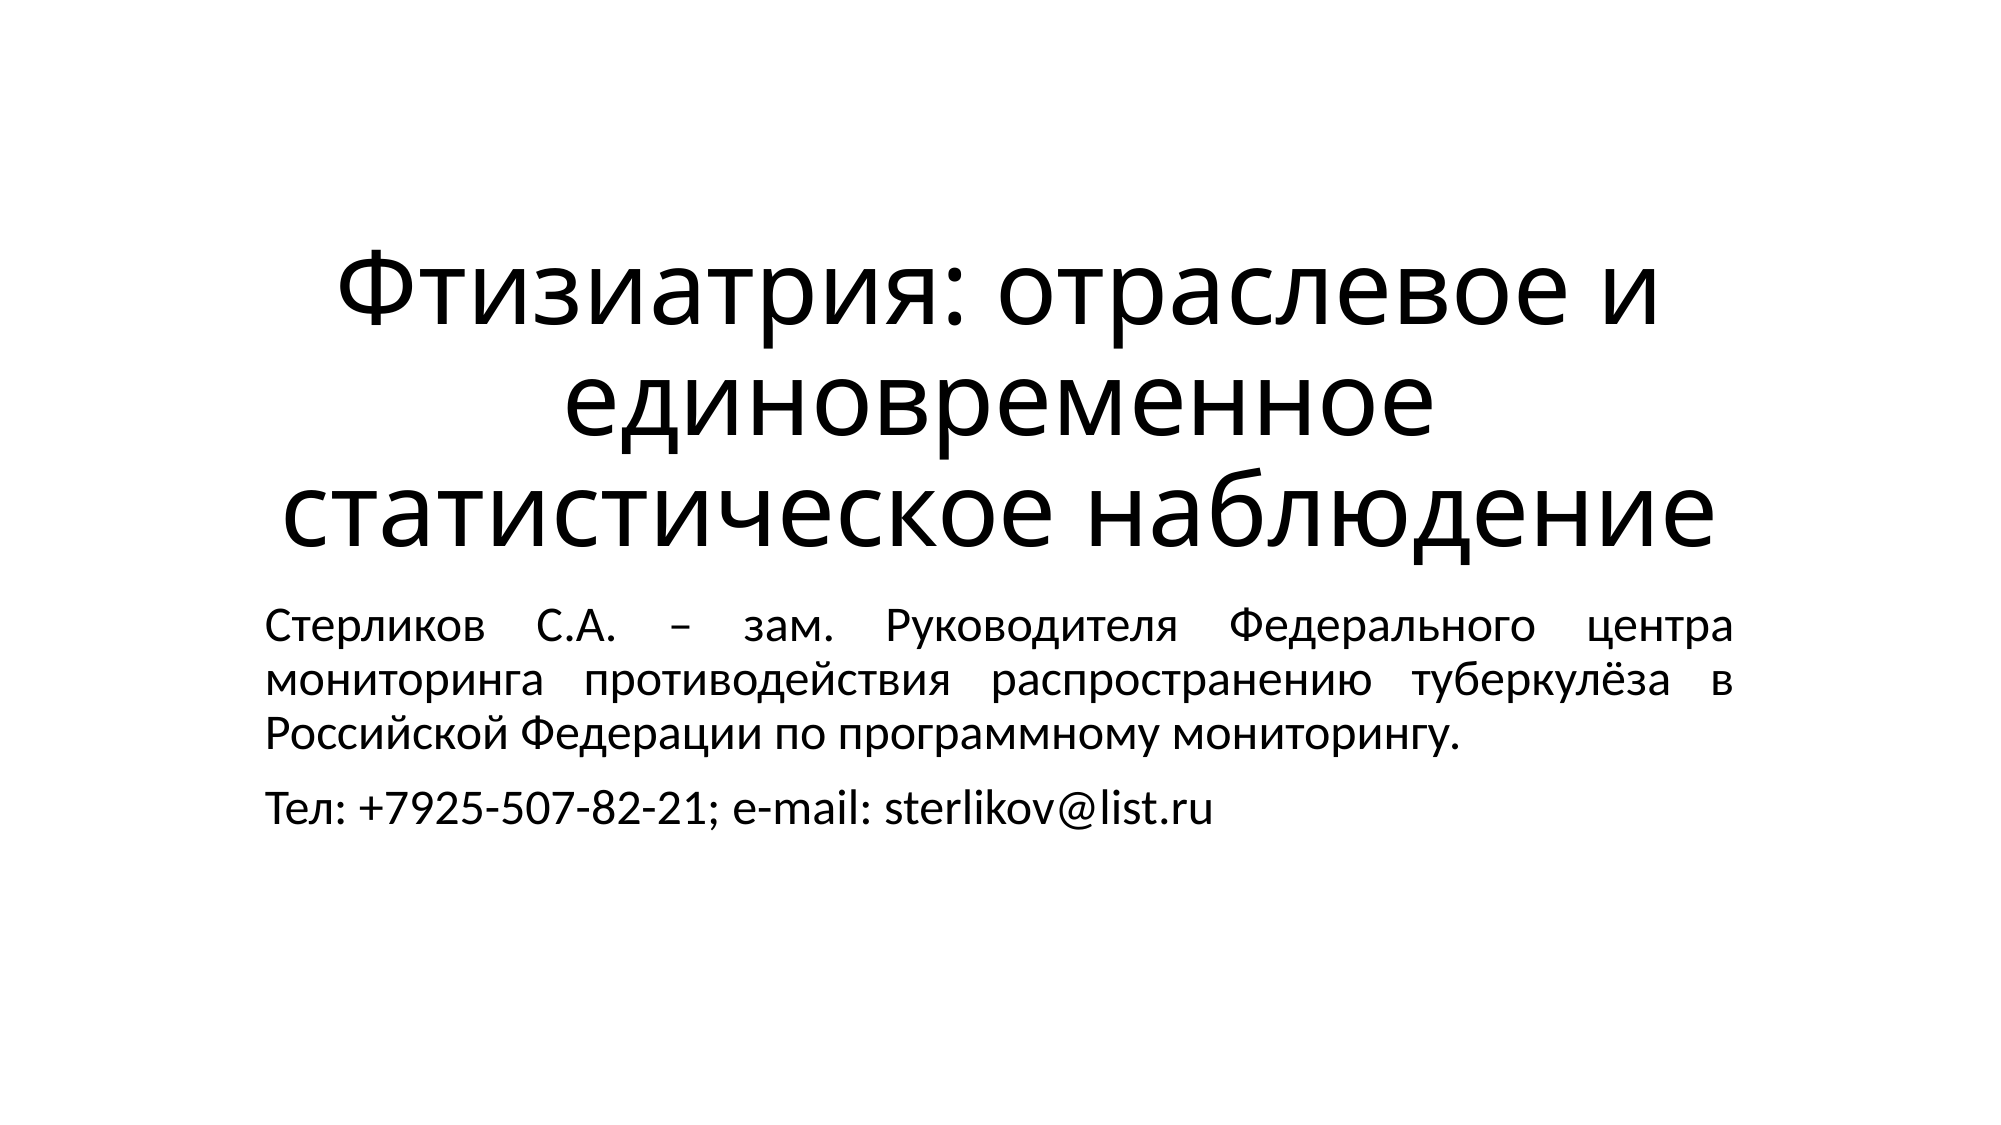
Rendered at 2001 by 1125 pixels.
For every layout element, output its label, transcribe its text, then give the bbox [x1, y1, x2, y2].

subtitle Стерликов С.А. – зам. Руководителя Федерального центра мониторинга противодействия распространению туберкулёза в Российской Федерации по программному мониторингу. Тел: +7925-507-82-21; e-mail: sterlikov@list.ru [249, 590, 1750, 863]
title Фтизиатрия: отраслевое и единовременное статистическое наблюдение [249, 184, 1750, 576]
